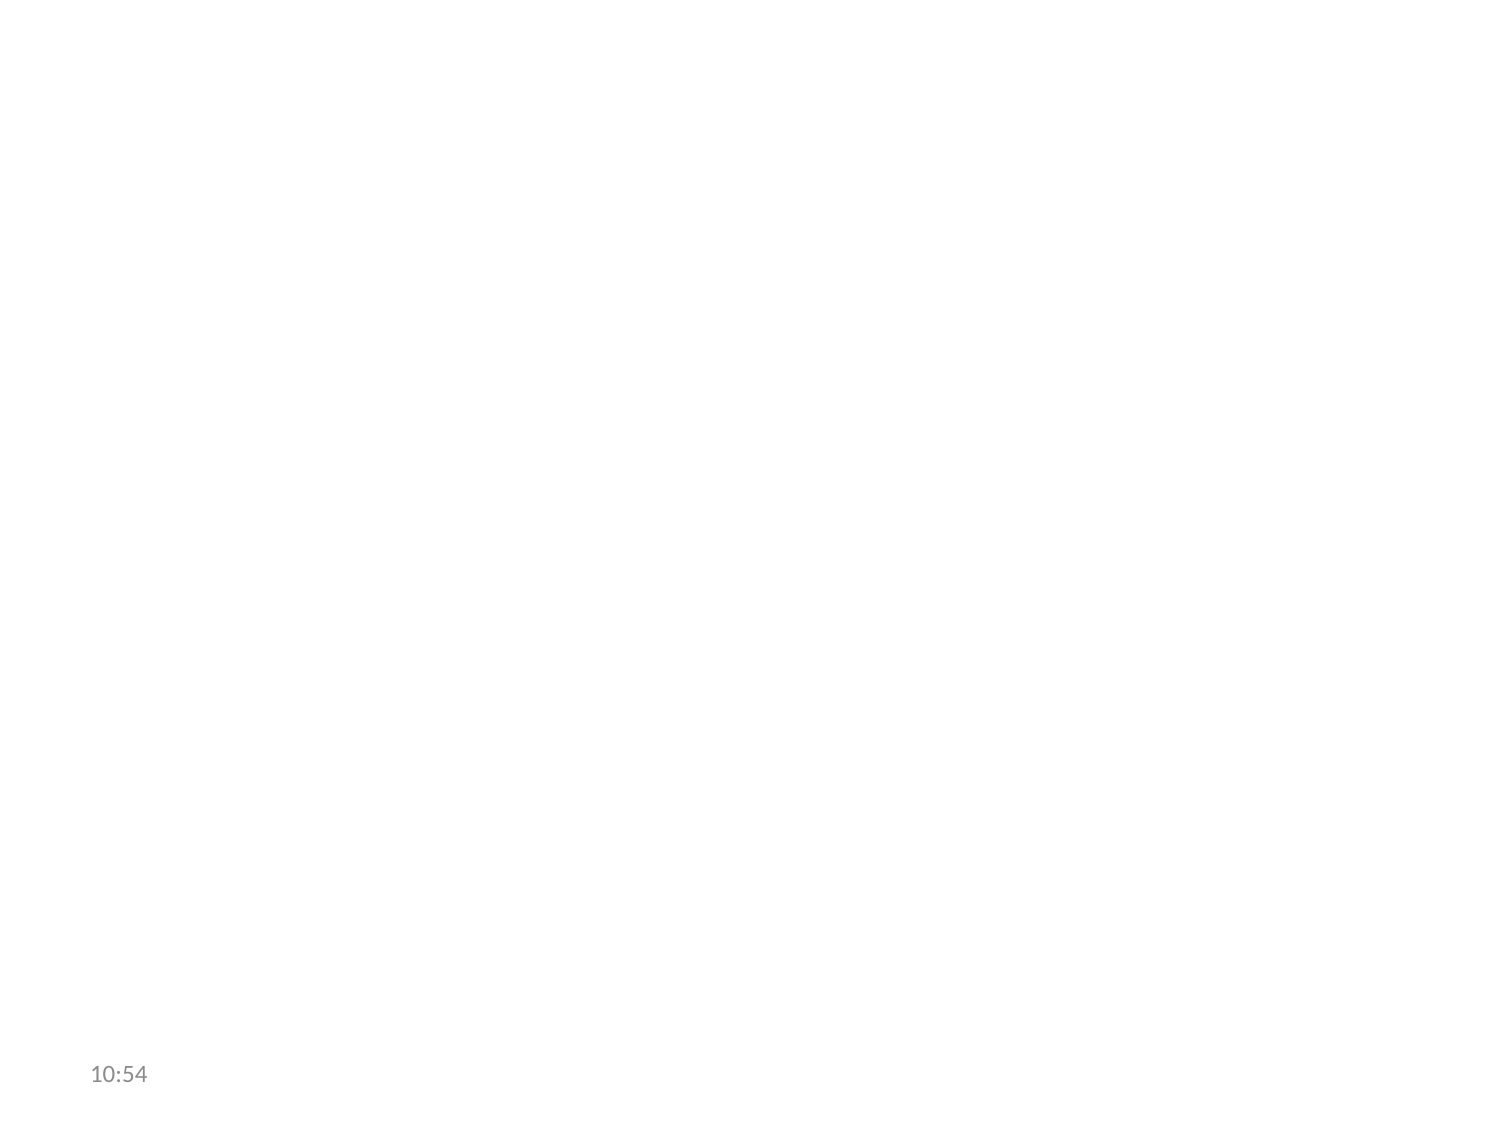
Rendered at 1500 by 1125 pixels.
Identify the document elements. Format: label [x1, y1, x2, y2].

slide_number [75, 1042, 425, 1103]
